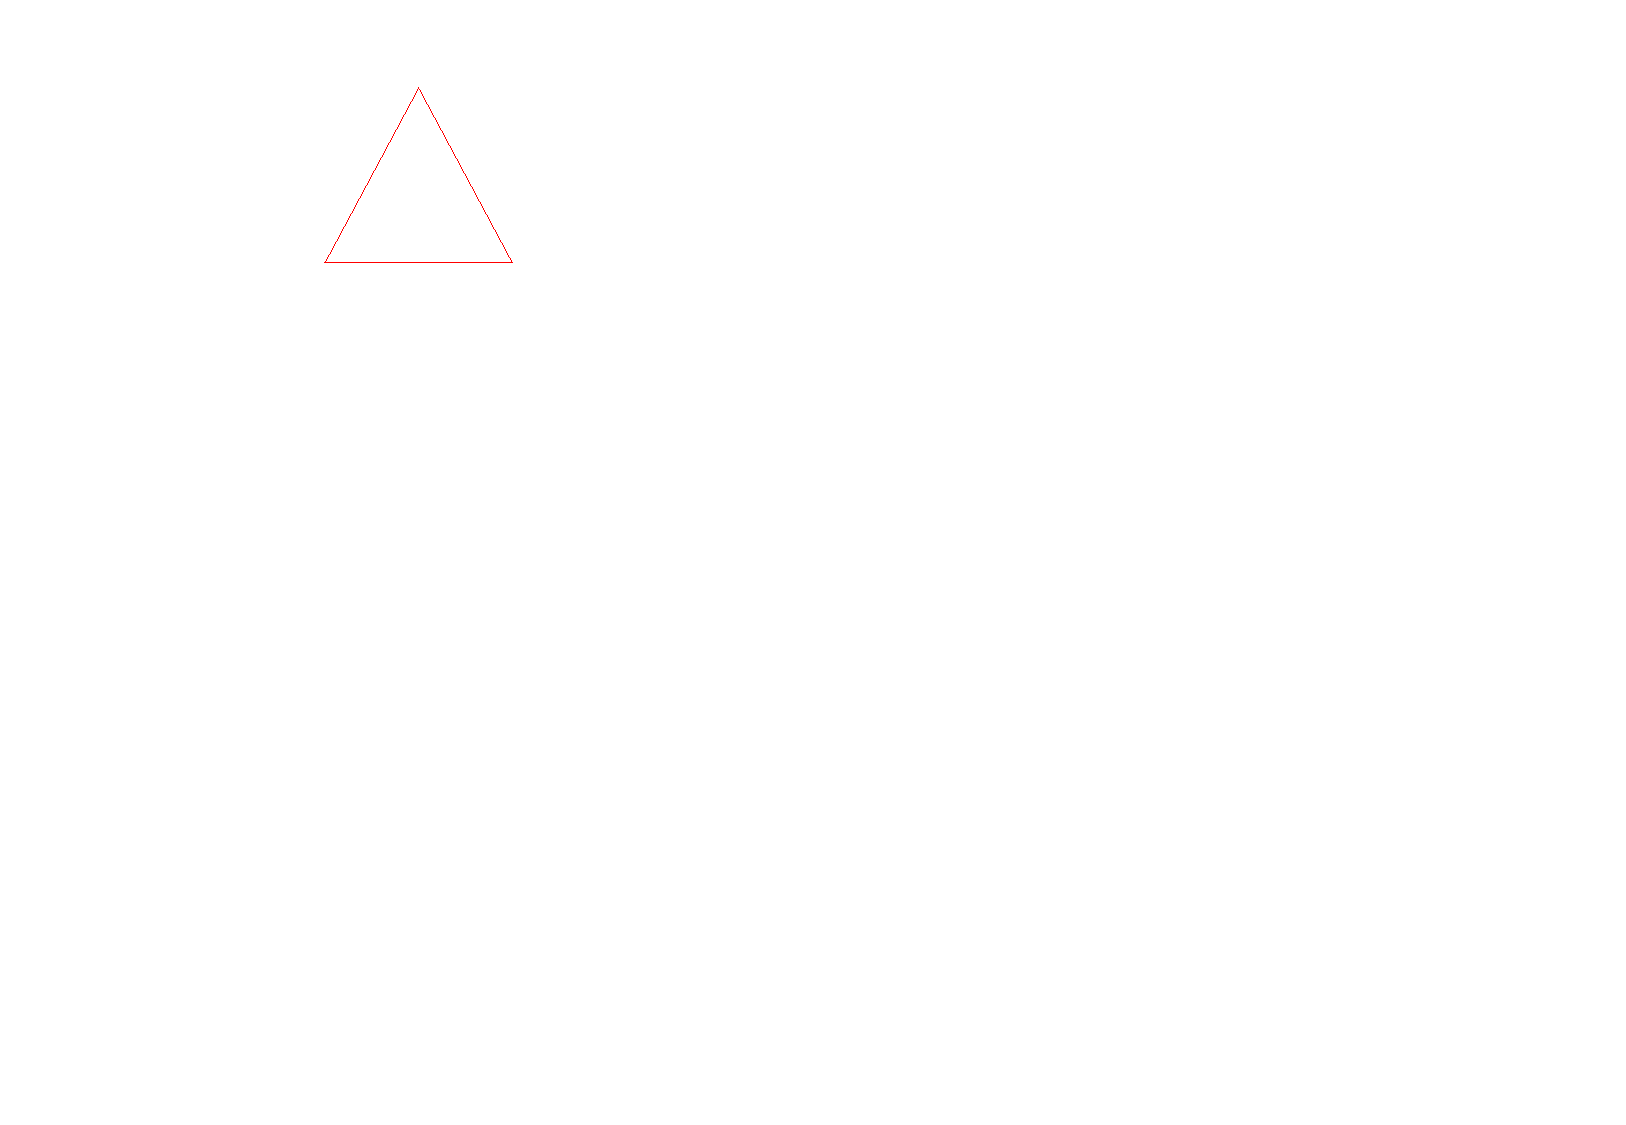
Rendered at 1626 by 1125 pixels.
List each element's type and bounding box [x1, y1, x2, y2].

text_box [324, 87, 513, 263]
